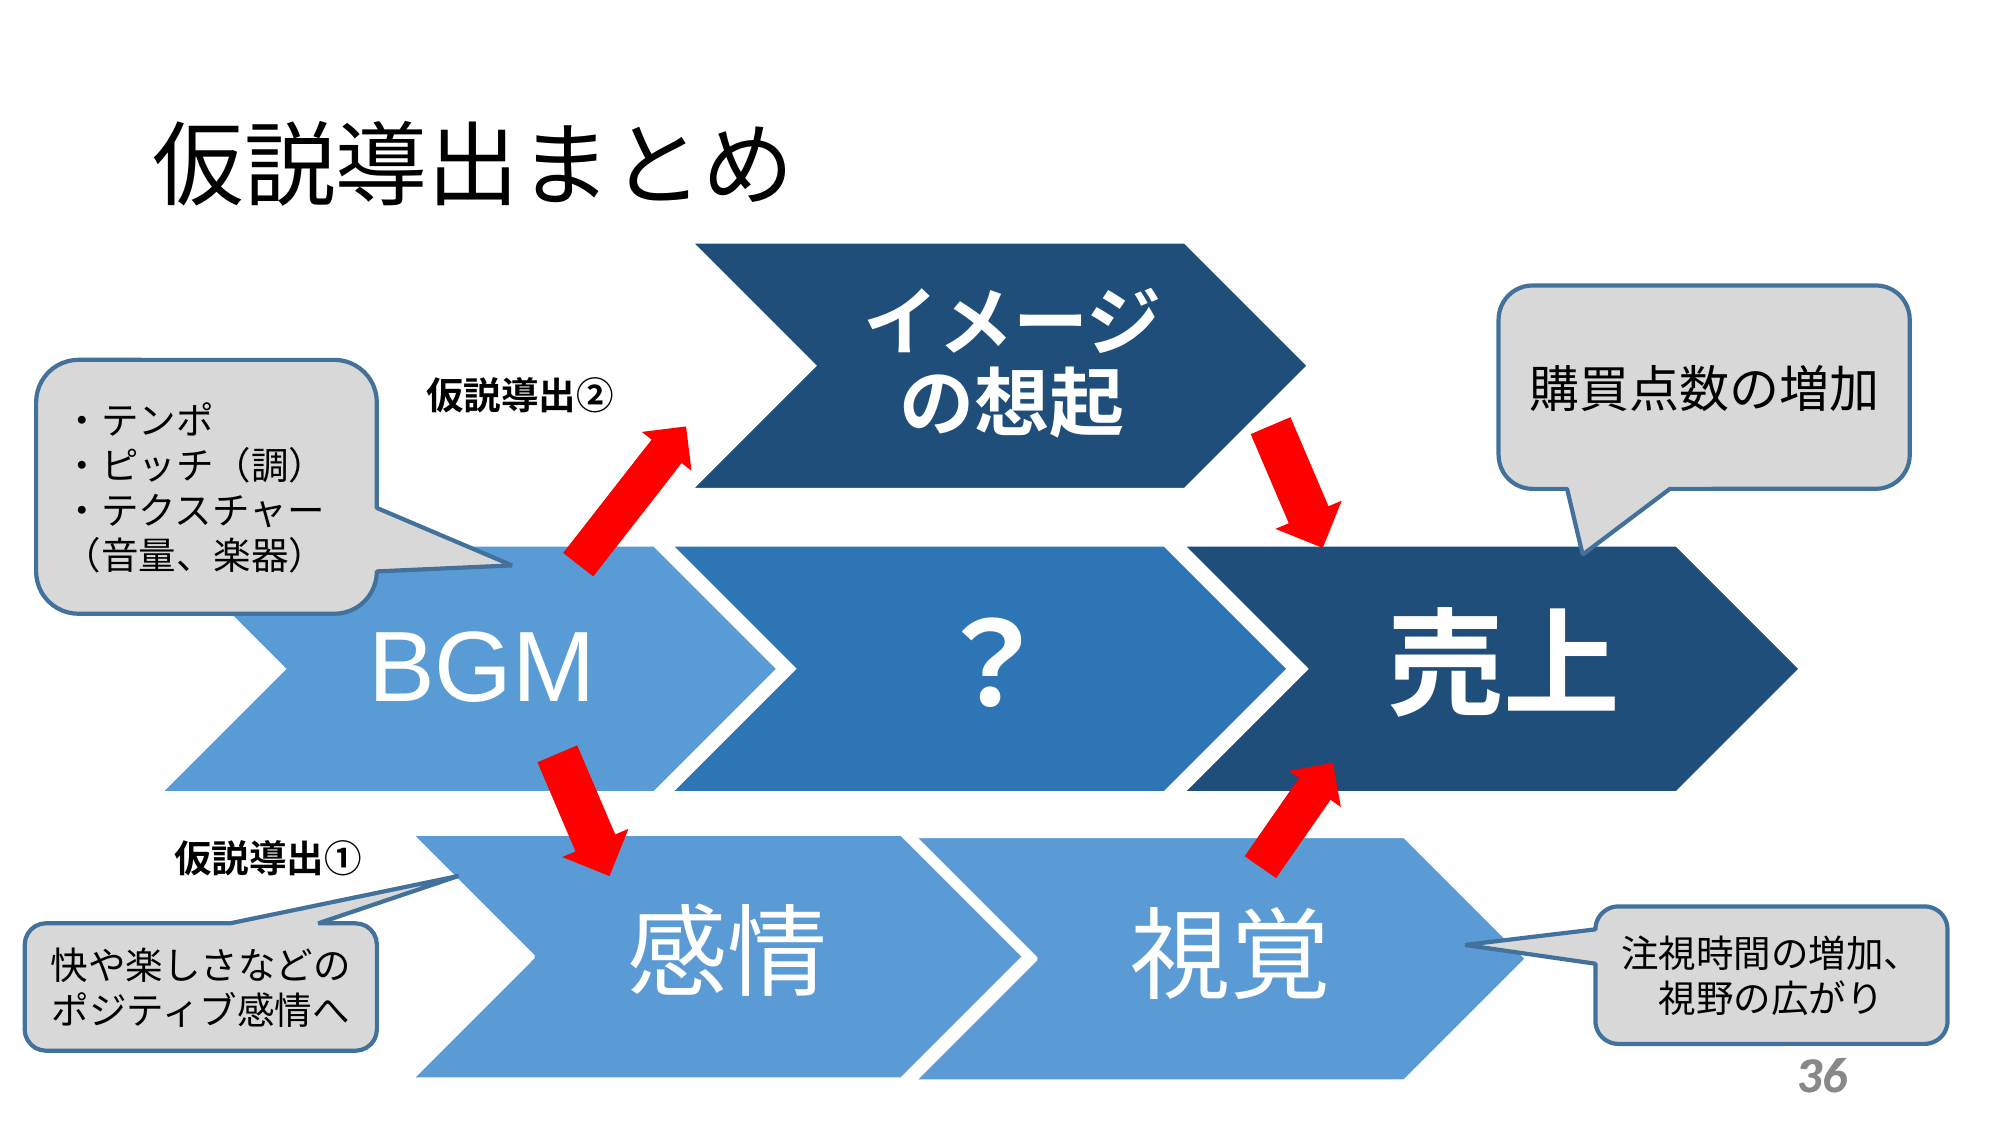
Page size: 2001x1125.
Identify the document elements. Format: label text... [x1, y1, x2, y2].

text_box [161, 545, 1800, 793]
text_box [1250, 417, 1342, 545]
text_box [1232, 782, 1361, 847]
title 仮説導出まとめ [137, 59, 1863, 278]
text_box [410, 833, 1528, 1082]
text_box 仮説導出① [159, 820, 401, 896]
text_box 36 [1412, 1042, 1863, 1103]
text_box ・テンポ ・ピッチ（調） ・テクスチャー （音量、楽器） [36, 359, 465, 614]
text_box [1185, 242, 1308, 489]
text_box [555, 804, 615, 832]
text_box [544, 463, 720, 528]
text_box 注視時間の増加、 視野の広がり [1532, 906, 1948, 1044]
text_box イメージの想起 [815, 242, 1185, 489]
text_box 快や楽しさなどの ポジティブ感情へ [24, 896, 400, 1051]
text_box 仮説導出② [410, 357, 659, 418]
text_box [692, 242, 815, 489]
text_box 購買点数の増加 [1498, 285, 1910, 545]
